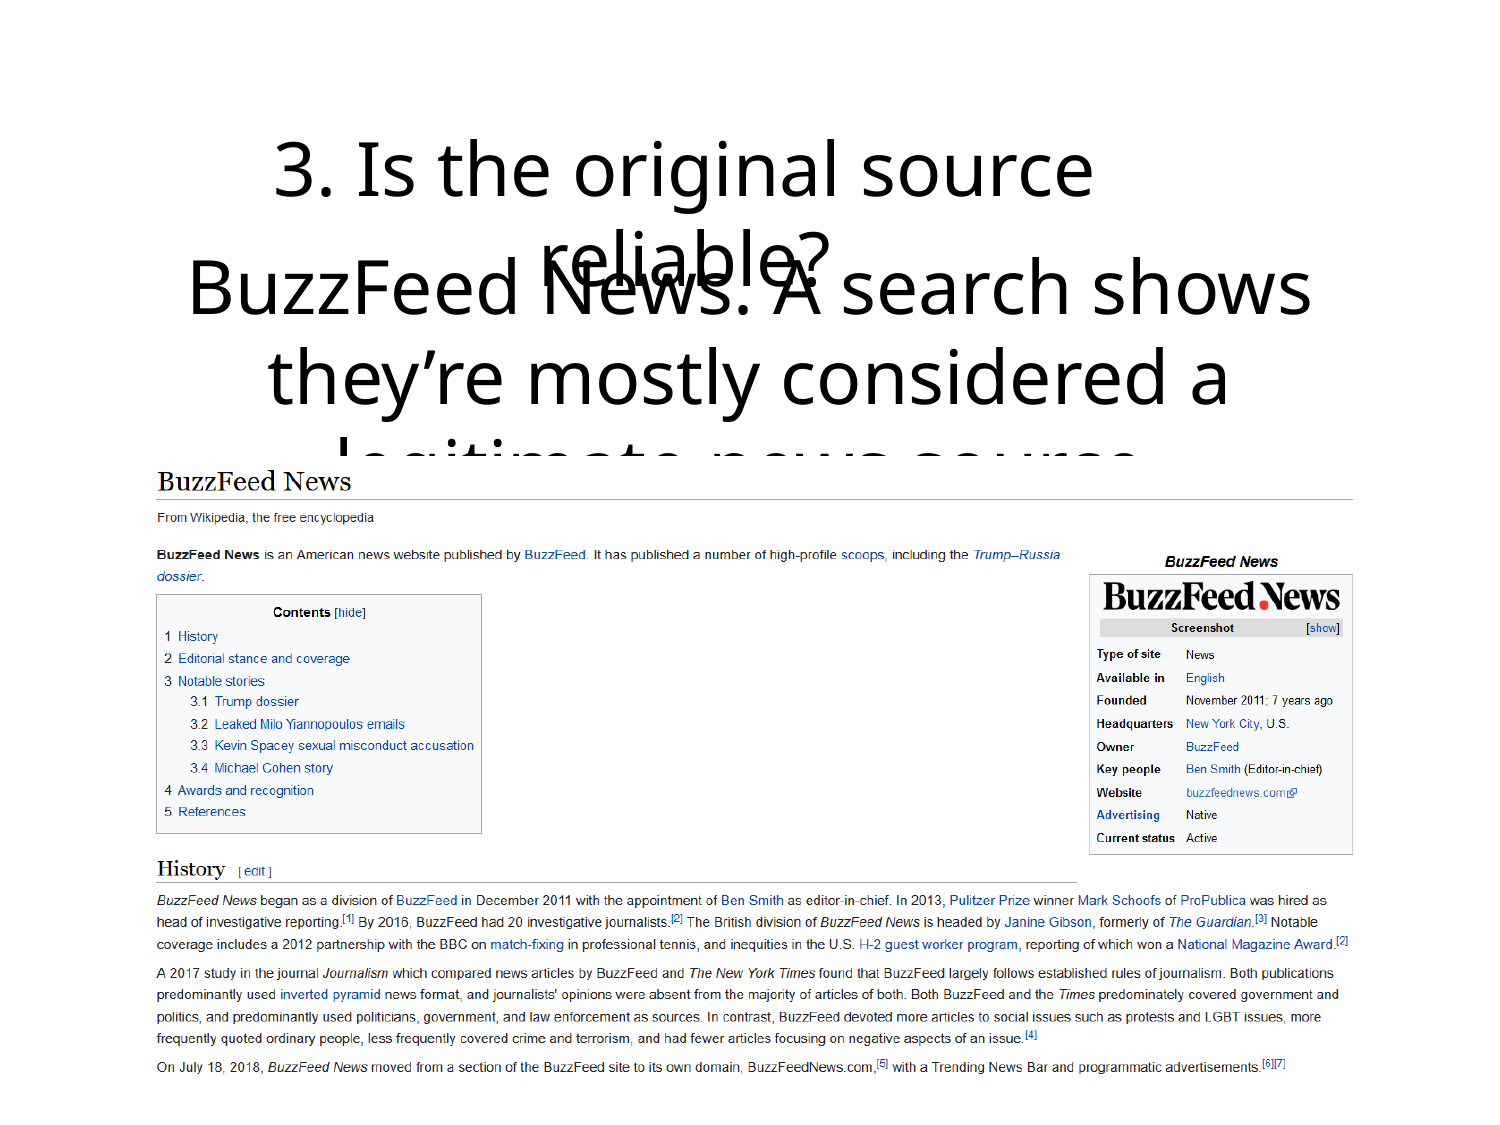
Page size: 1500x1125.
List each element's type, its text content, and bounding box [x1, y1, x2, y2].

picture [138, 455, 1362, 1090]
text_box 3. Is the original source reliable? [135, 113, 1235, 232]
text_box BuzzFeed News. A search shows they’re mostly considered a legitimate news source. [76, 232, 1424, 518]
